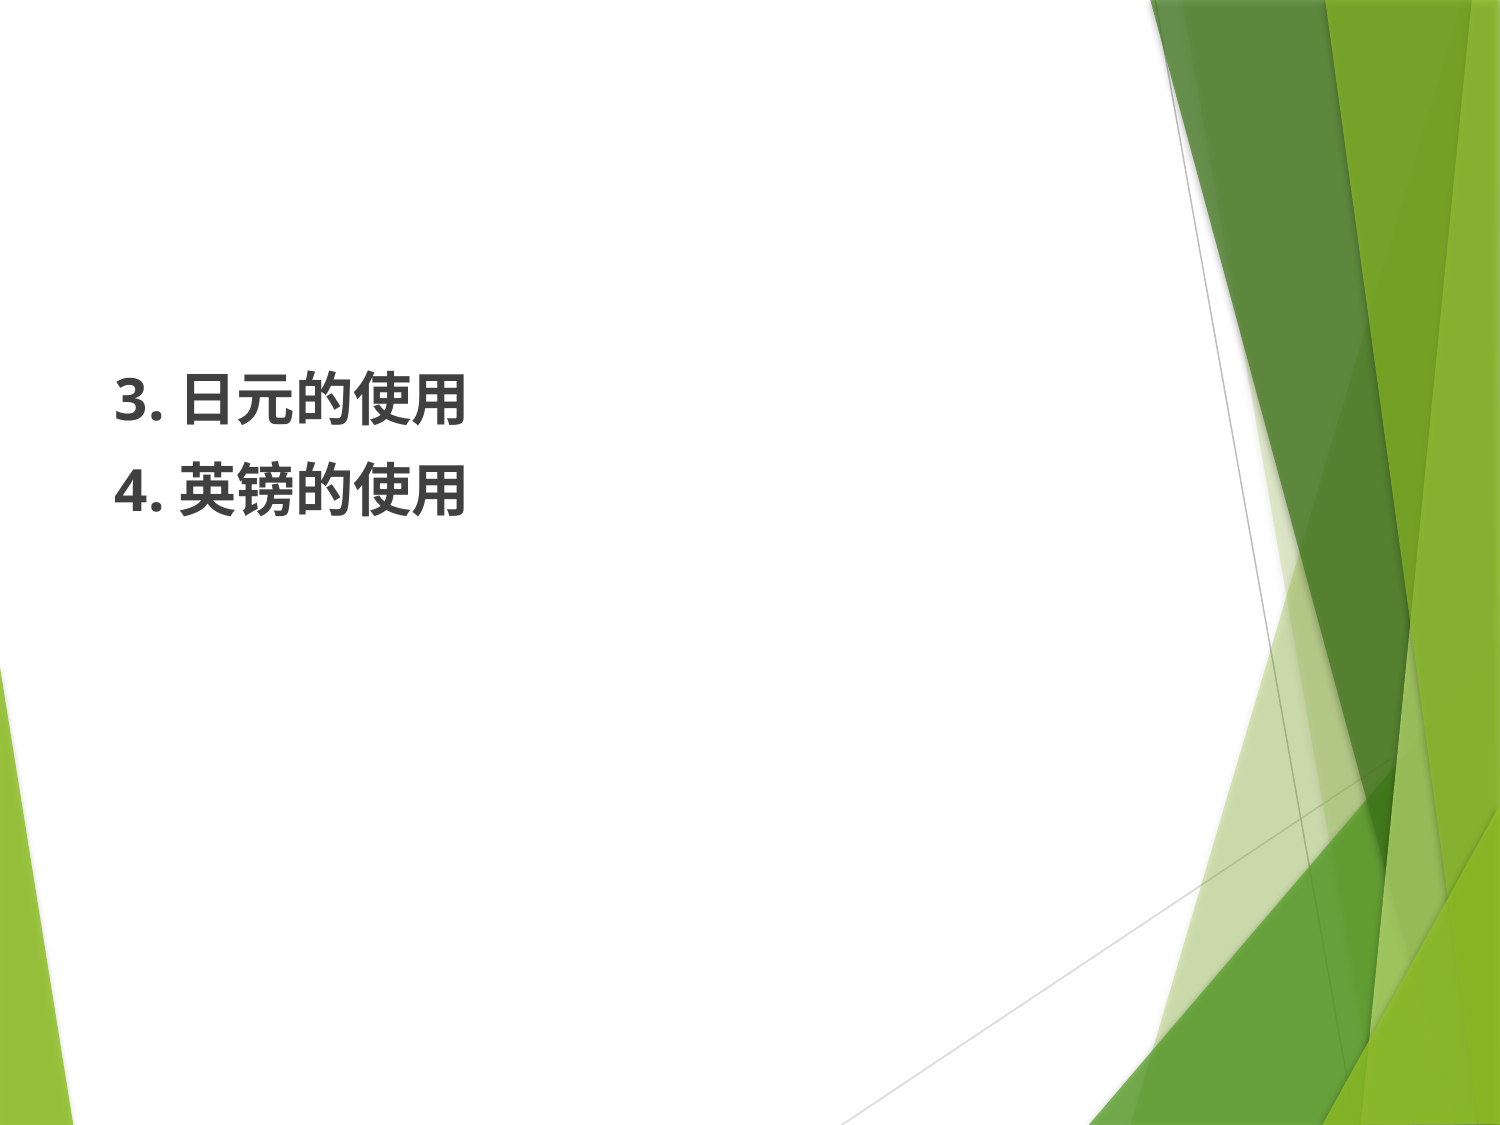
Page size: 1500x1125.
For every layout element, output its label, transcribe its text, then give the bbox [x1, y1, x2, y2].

list 3.日元的使用 4.英镑的使用 [99, 354, 1142, 992]
